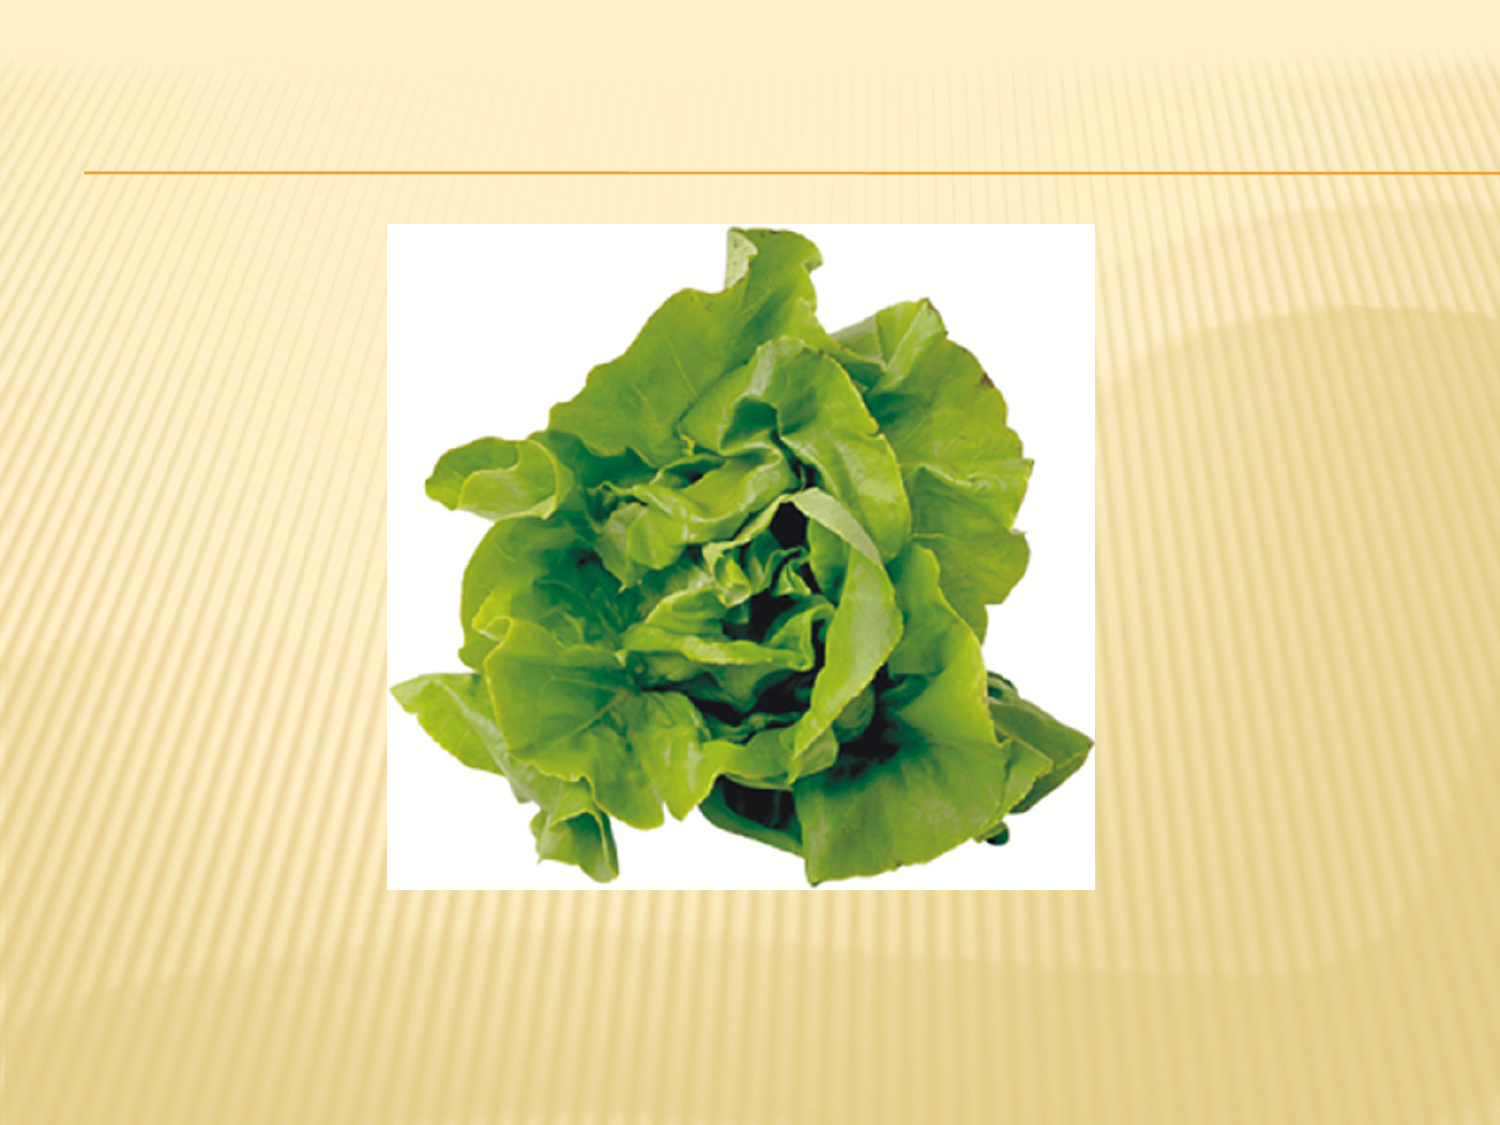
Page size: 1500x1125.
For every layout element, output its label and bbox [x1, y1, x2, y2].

list [387, 224, 1096, 891]
